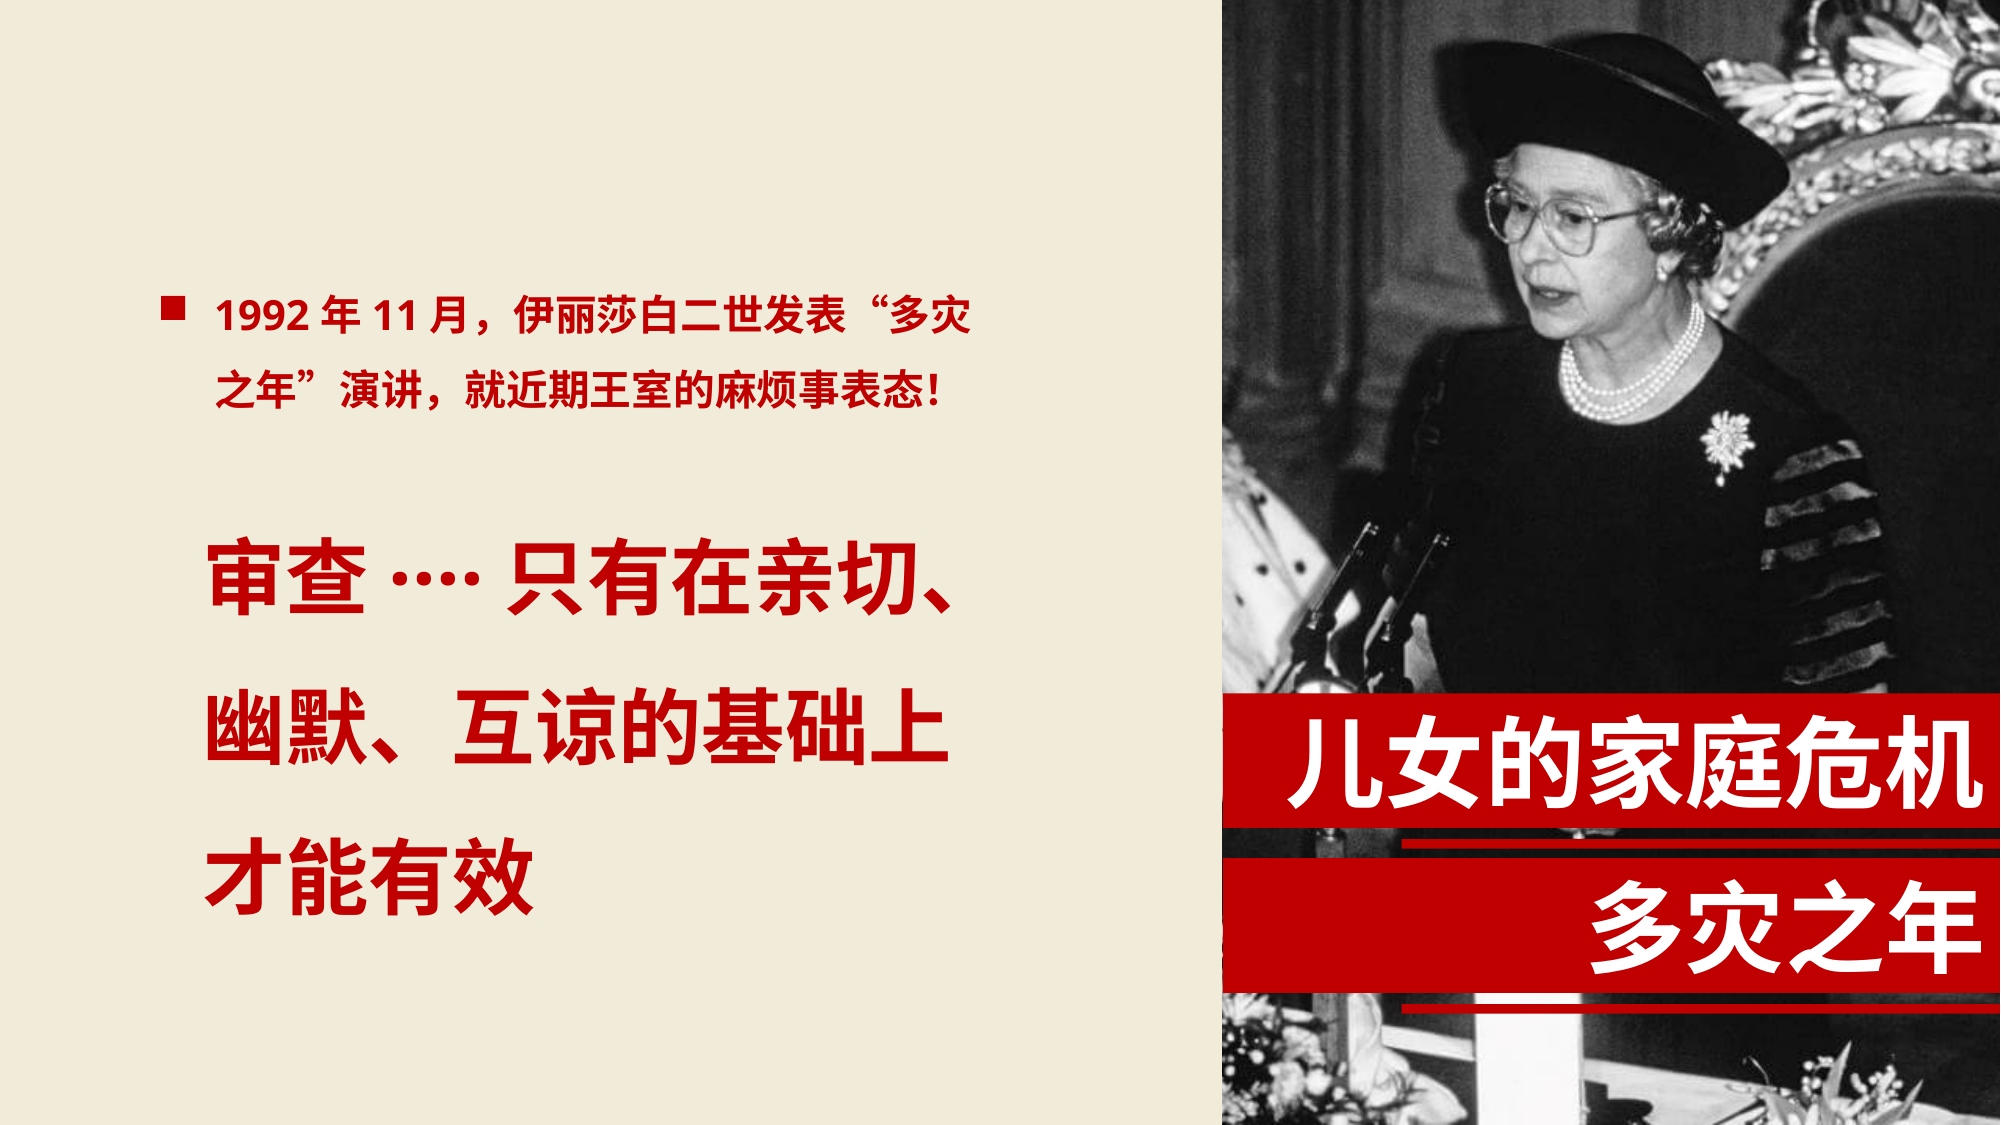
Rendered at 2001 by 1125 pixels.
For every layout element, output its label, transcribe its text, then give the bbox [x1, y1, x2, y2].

picture [1222, 0, 2000, 1125]
text_box 审查····只有在亲切、幽默、互谅的基础上才能有效 [187, 467, 1045, 933]
text_box 1992年11月，伊丽莎白二世发表“多灾之年”演讲，就近期王室的麻烦事表态！ [143, 256, 1000, 422]
text_box [0, 0, 1222, 1125]
